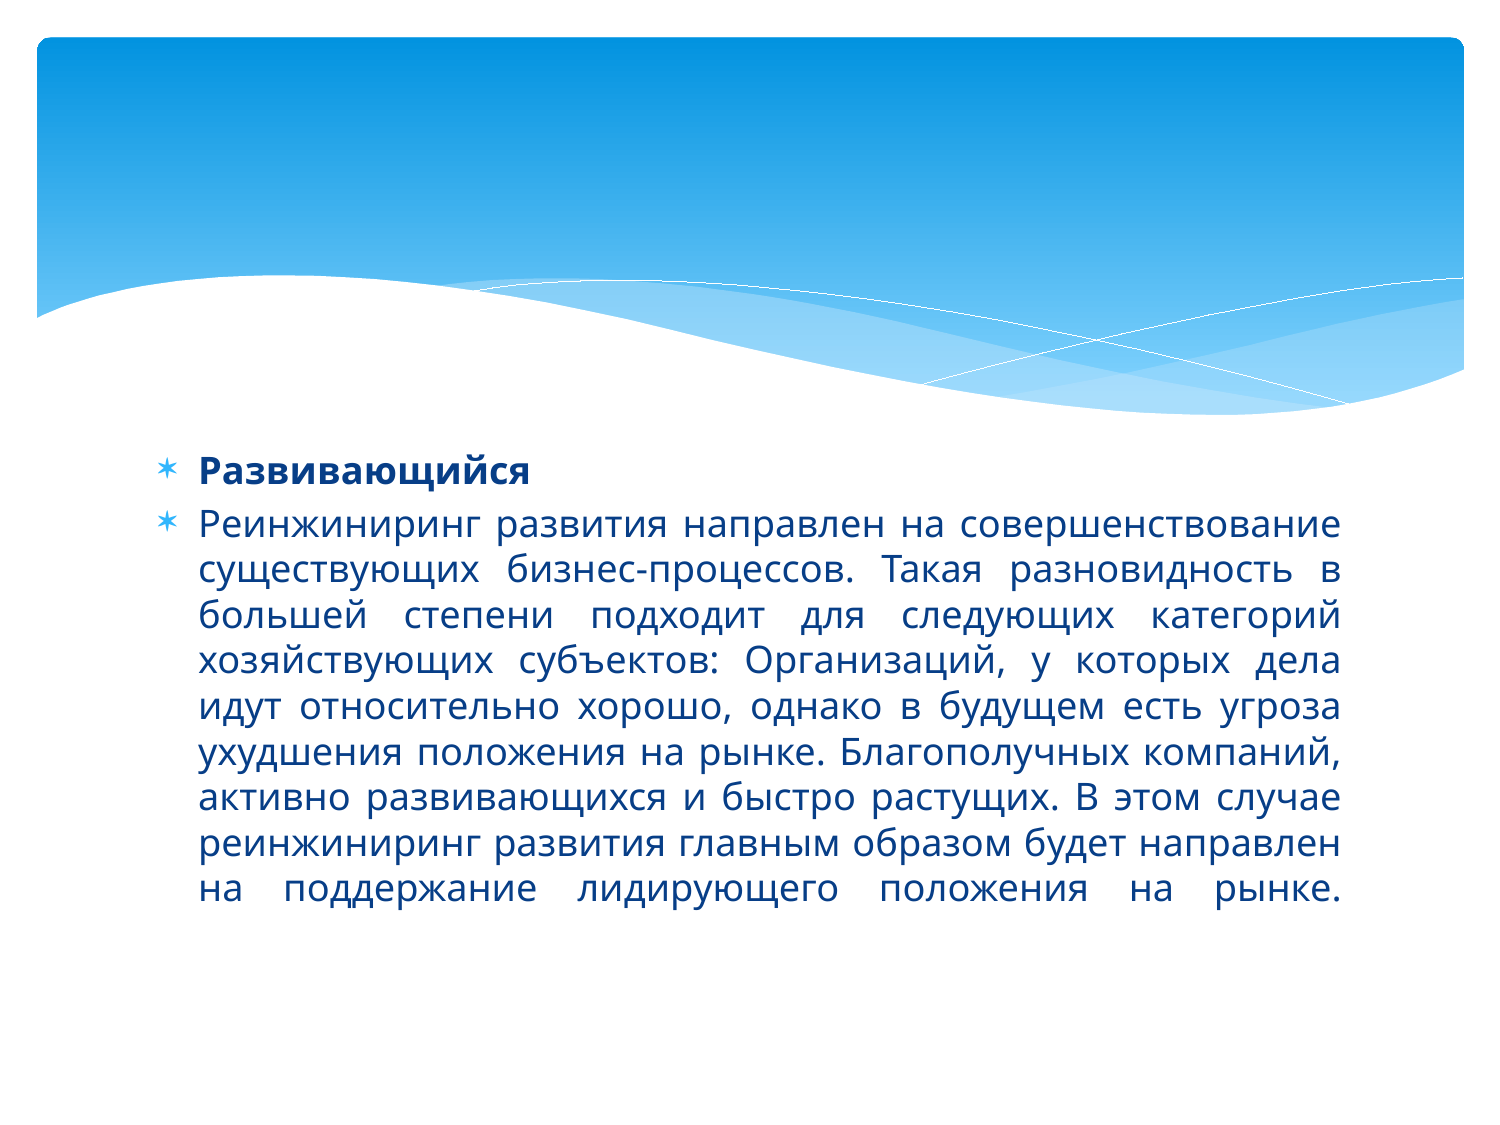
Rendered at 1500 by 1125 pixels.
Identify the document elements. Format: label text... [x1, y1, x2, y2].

list Развивающийся Реинжиниринг развития направлен на совершенствование существующих бизнес-процессов. Такая разновидность в большей степени подходит для следующих категорий хозяйствующих субъектов: Организаций, у которых дела идут относительно хорошо, однако в будущем есть угроза ухудшения положения на рынке. Благополучных компаний, активно развивающихся и быстро растущих. В этом случае реинжиниринг развития главным образом будет направлен на поддержание лидирующего положения на рынке. [143, 438, 1359, 1005]
